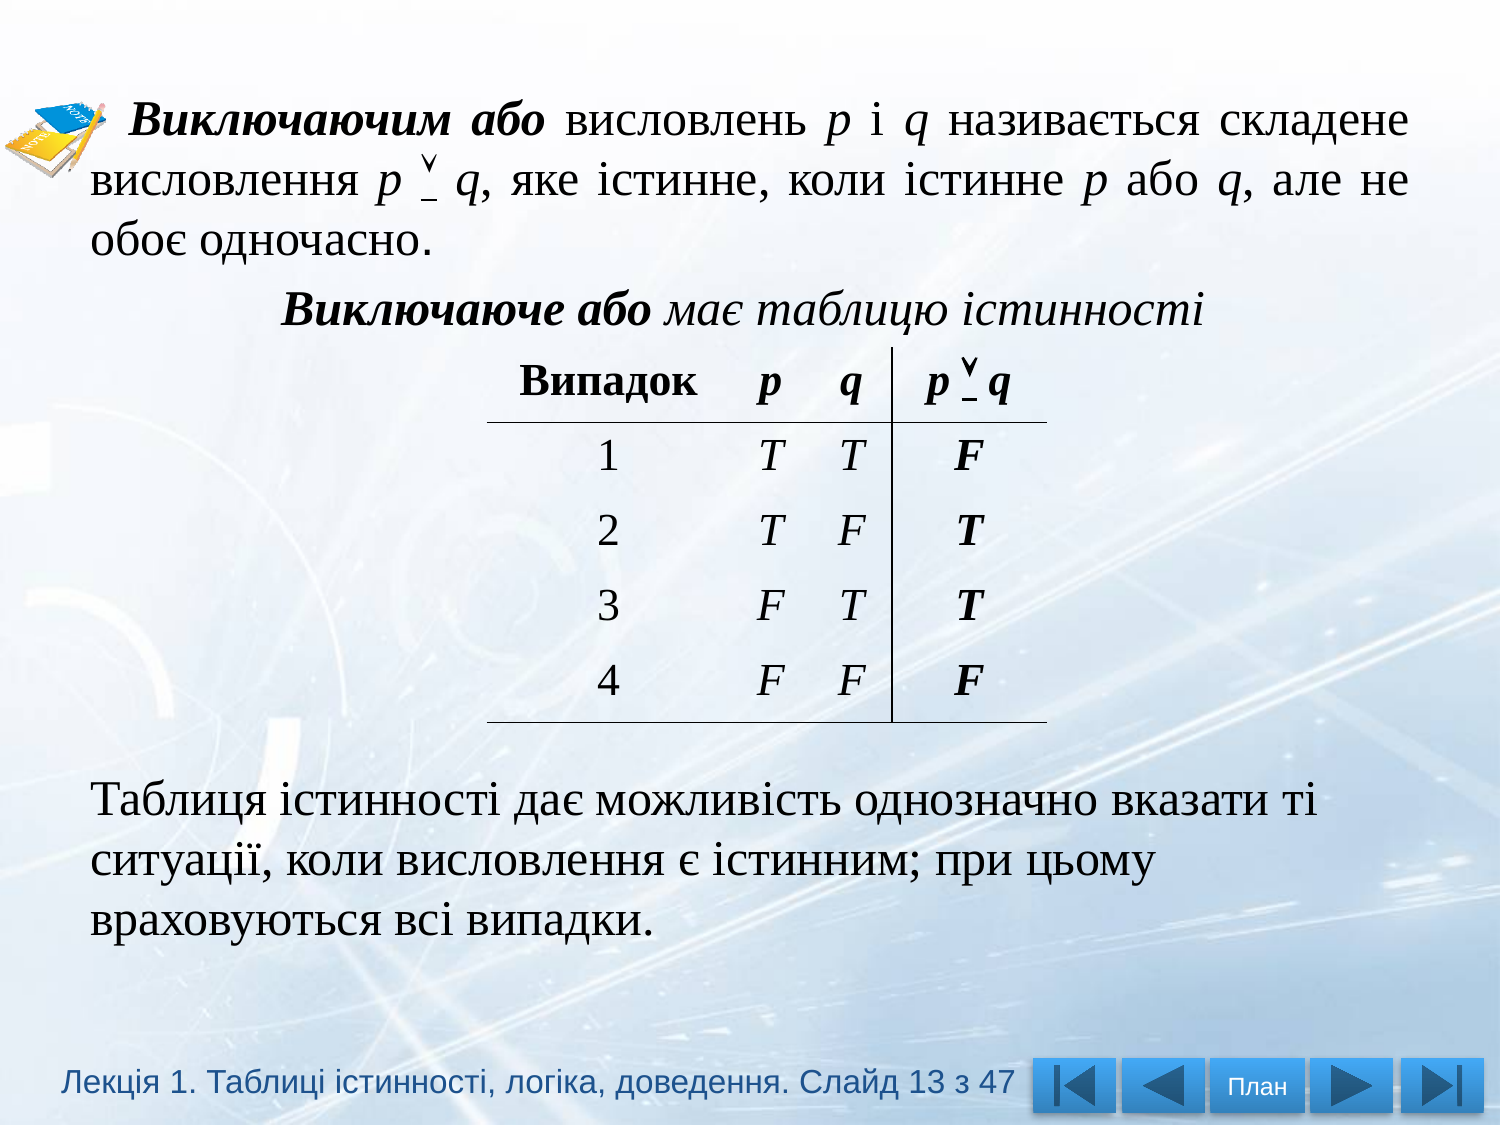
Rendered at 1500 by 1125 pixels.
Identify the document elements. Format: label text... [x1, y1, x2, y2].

table_cell F [730, 572, 811, 647]
table_cell F [811, 497, 891, 572]
table_cell 2 [487, 497, 730, 572]
table_cell F [893, 647, 1047, 722]
table_cell T [730, 497, 811, 572]
picture [0, 0, 1500, 1125]
table_cell T [893, 572, 1047, 647]
table_cell T [811, 423, 891, 497]
table_cell F [811, 647, 891, 722]
table_cell F [893, 423, 1047, 497]
table_cell 1 [487, 423, 730, 497]
text_box Лекція 1. Таблиці істинності, логіка, доведення. Слайд 13 з 47 [46, 1052, 1033, 1107]
table_header p [730, 347, 811, 422]
table_header p  q [893, 347, 1047, 422]
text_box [1033, 1058, 1484, 1114]
table_cell 4 [487, 647, 730, 722]
table_cell T [893, 497, 1047, 572]
table_cell 3 [487, 572, 730, 647]
table_cell T [811, 572, 891, 647]
table_header q [811, 347, 891, 422]
table_cell F [730, 647, 811, 722]
table_header Випадок [487, 347, 730, 422]
list Виключаючим або висловлень р і q називається складене висловлення р  q, яке істинне, коли істинне р або q, але не обоє одночасно. Виключаюче або має таблицю істинності Таблиця істинності дає можливість однозначно вказати ті ситуації, коли висловлення є істинним; при цьому враховуються всі випадки. [75, 78, 1425, 1056]
table_cell T [730, 423, 811, 497]
